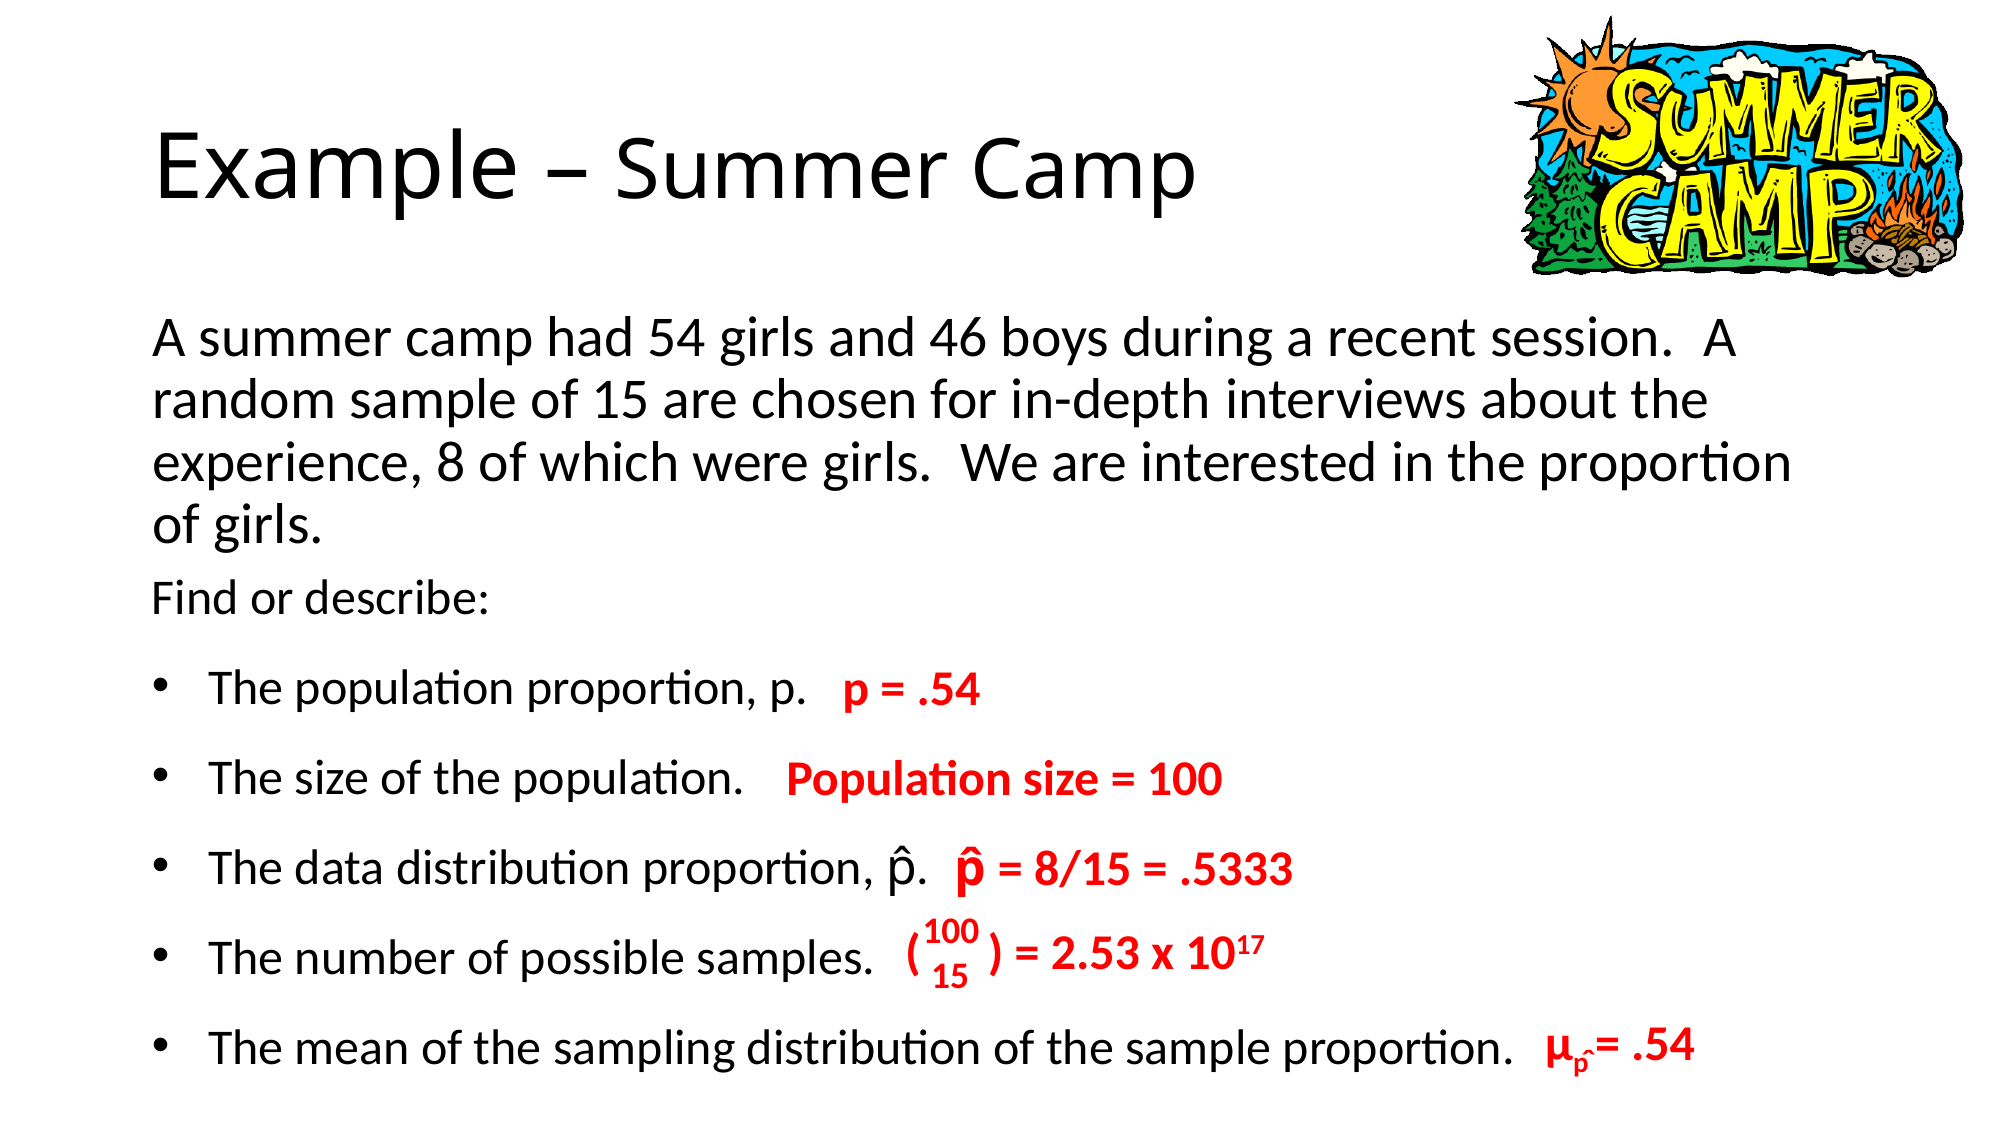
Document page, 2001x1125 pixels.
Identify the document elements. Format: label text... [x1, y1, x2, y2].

list A summer camp had 54 girls and 46 boys during a recent session. A random sample of 15 are chosen for in-depth interviews about the experience, 8 of which were girls. We are interested in the proportion of girls. [137, 299, 1863, 526]
picture [1513, 15, 1964, 278]
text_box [867, 898, 1318, 1005]
text_box Find or describe: The population proportion, p. The size of the population. The data distribution proportion, p̂. The number of possible samples. The mean of the sampling distribution of the sample proportion. [136, 526, 1897, 1082]
title Example – Summer Camp [137, 59, 1513, 278]
text_box p = .54 Population size = 100 p̂ = 8/15 = .5333 [771, 618, 1638, 904]
text_box µp̂ = .54 [1498, 1002, 1949, 1086]
